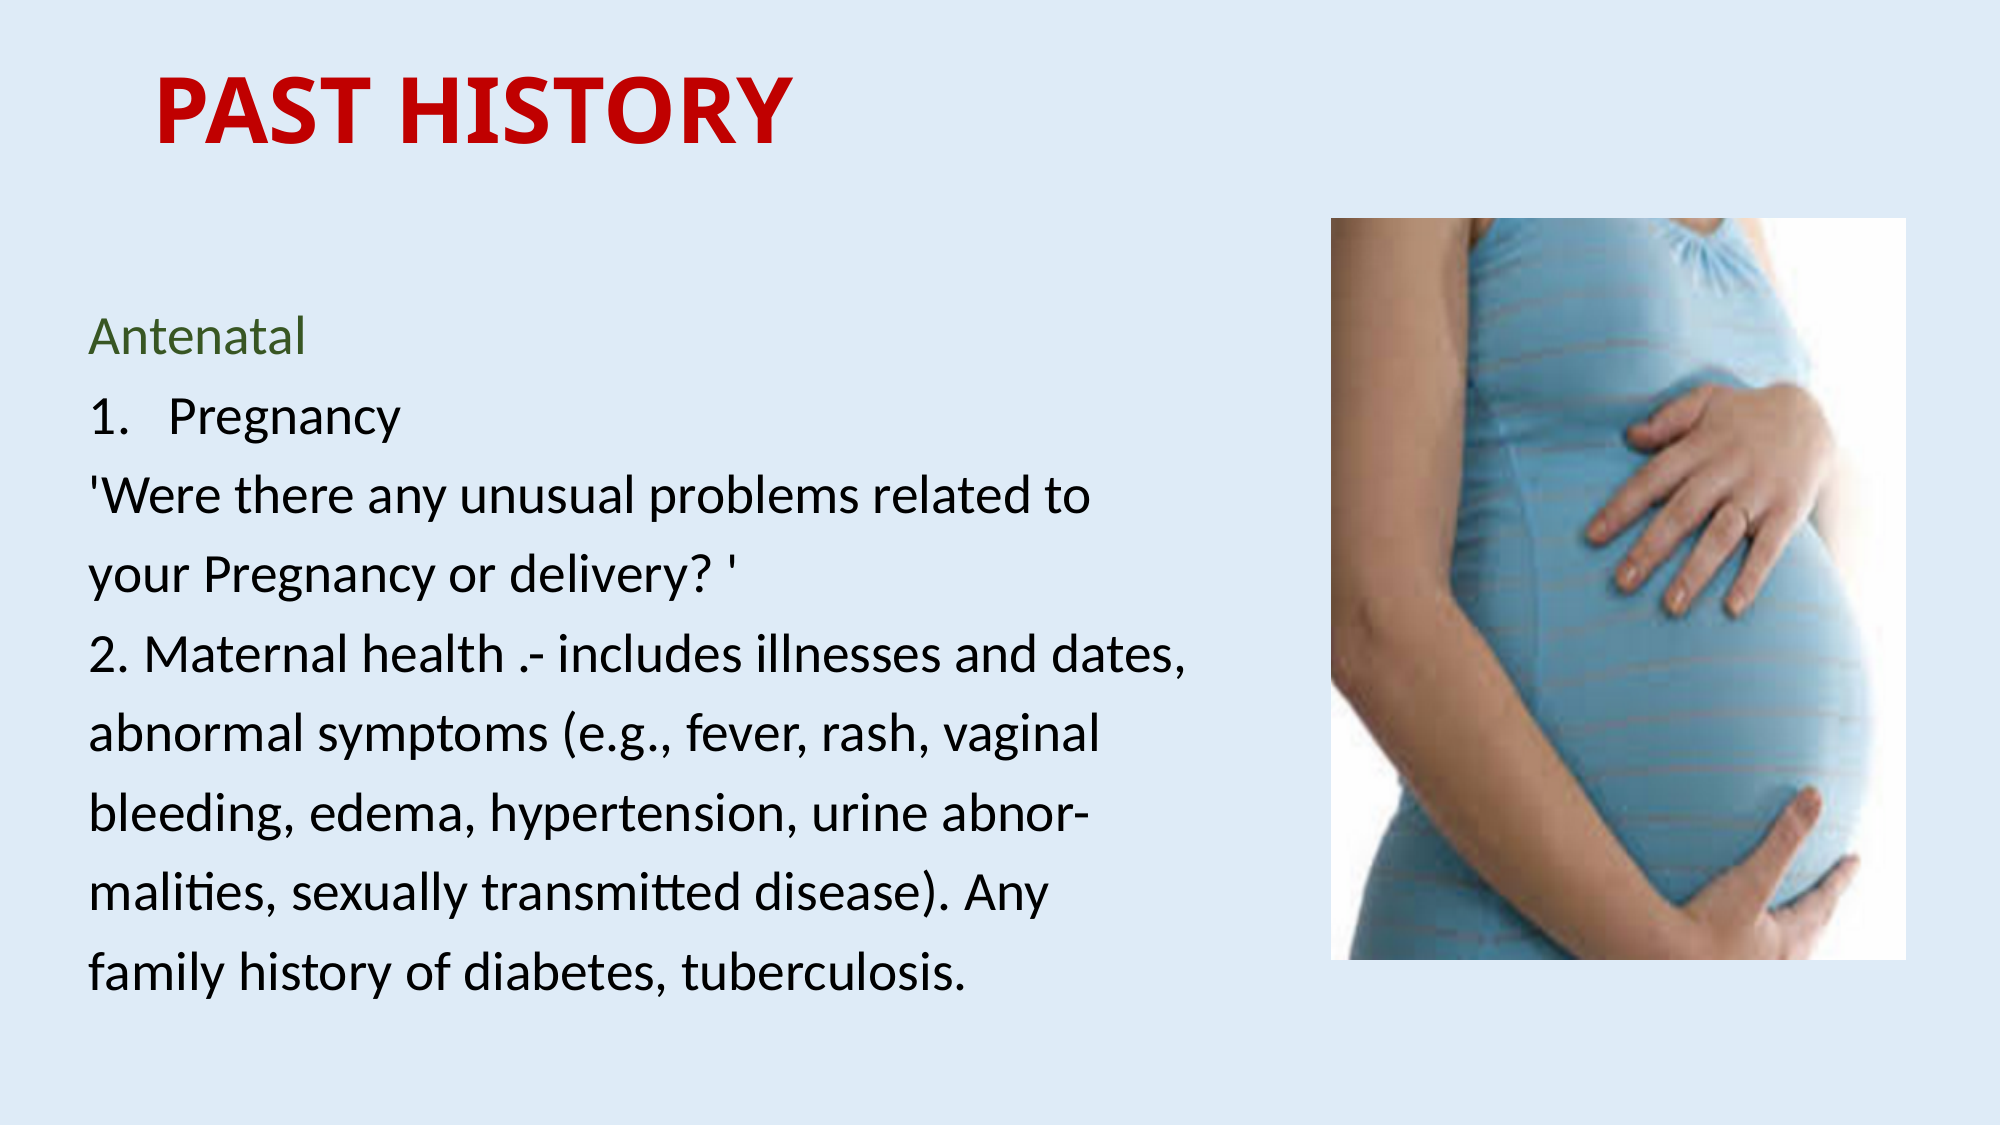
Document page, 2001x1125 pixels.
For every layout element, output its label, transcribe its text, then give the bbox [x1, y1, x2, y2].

list Antenatal Pregnancy 'Were there any unusual problems related to your Pregnancy or delivery? ' 2. Maternal health .- includes illnesses and dates, abnormal symptoms (e.g., fever, rash, vaginal bleeding, edema, hypertension, urine abnor- malities, sexually transmitted disease). Any family history of diabetes, tuberculosis. [73, 299, 1971, 1014]
title PAST HISTORY [137, 59, 1863, 278]
picture [1331, 218, 1906, 960]
